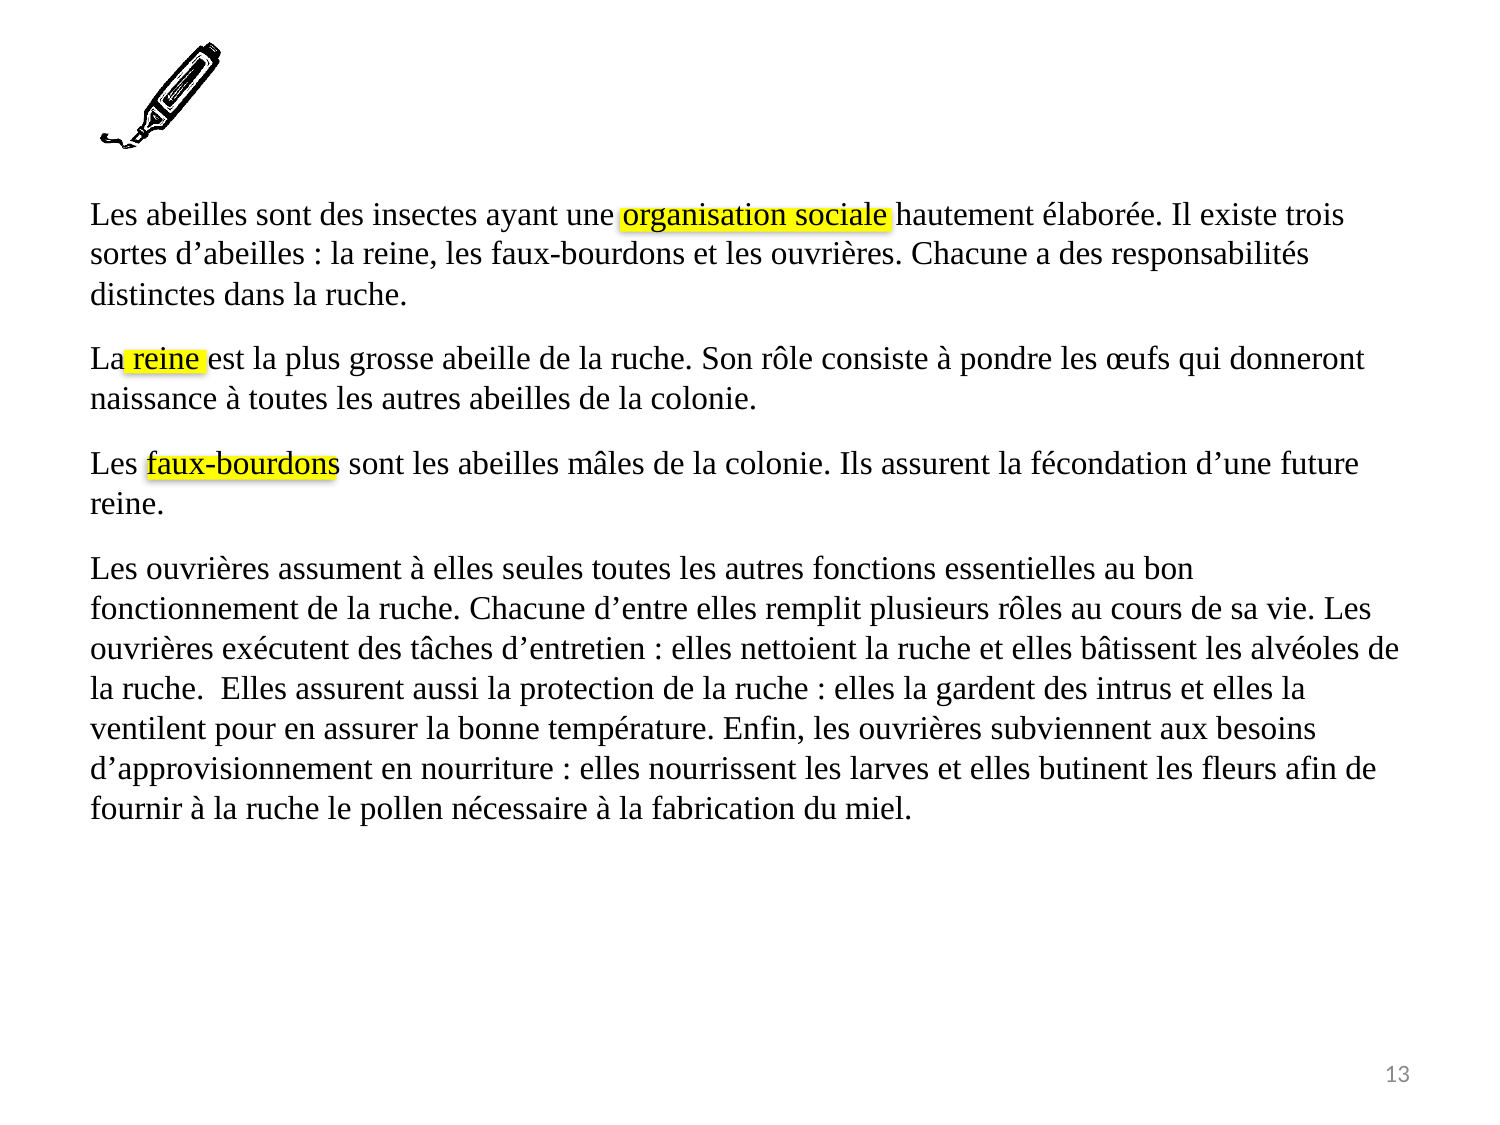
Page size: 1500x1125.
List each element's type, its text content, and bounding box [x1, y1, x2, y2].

list Les abeilles sont des insectes ayant une organisation sociale hautement élaborée. Il existe trois sortes d’abeilles : la reine, les faux-bourdons et les ouvrières. Chacune a des responsabilités distinctes dans la ruche. La reine est la plus grosse abeille de la ruche. Son rôle consiste à pondre les œufs qui donneront naissance à toutes les autres abeilles de la colonie. Les faux-bourdons sont les abeilles mâles de la colonie. Ils assurent la fécondation d’une future reine. Les ouvrières assument à elles seules toutes les autres fonctions essentielles au bon fonctionnement de la ruche. Chacune d’entre elles remplit plusieurs rôles au cours de sa vie. Les ouvrières exécutent des tâches d’entretien : elles nettoient la ruche et elles bâtissent les alvéoles de la ruche. Elles assurent aussi la protection de la ruche : elles la gardent des intrus et elles la ventilent pour en assurer la bonne température. Enfin, les ouvrières subviennent aux besoins d’approvisionnement en nourriture : elles nourrissent les larves et elles butinent les fleurs afin de fournir à la ruche le pollen nécessaire à la fabrication du miel. [75, 54, 1424, 1094]
slide_number 13 [1074, 1042, 1425, 1103]
picture [100, 42, 221, 150]
